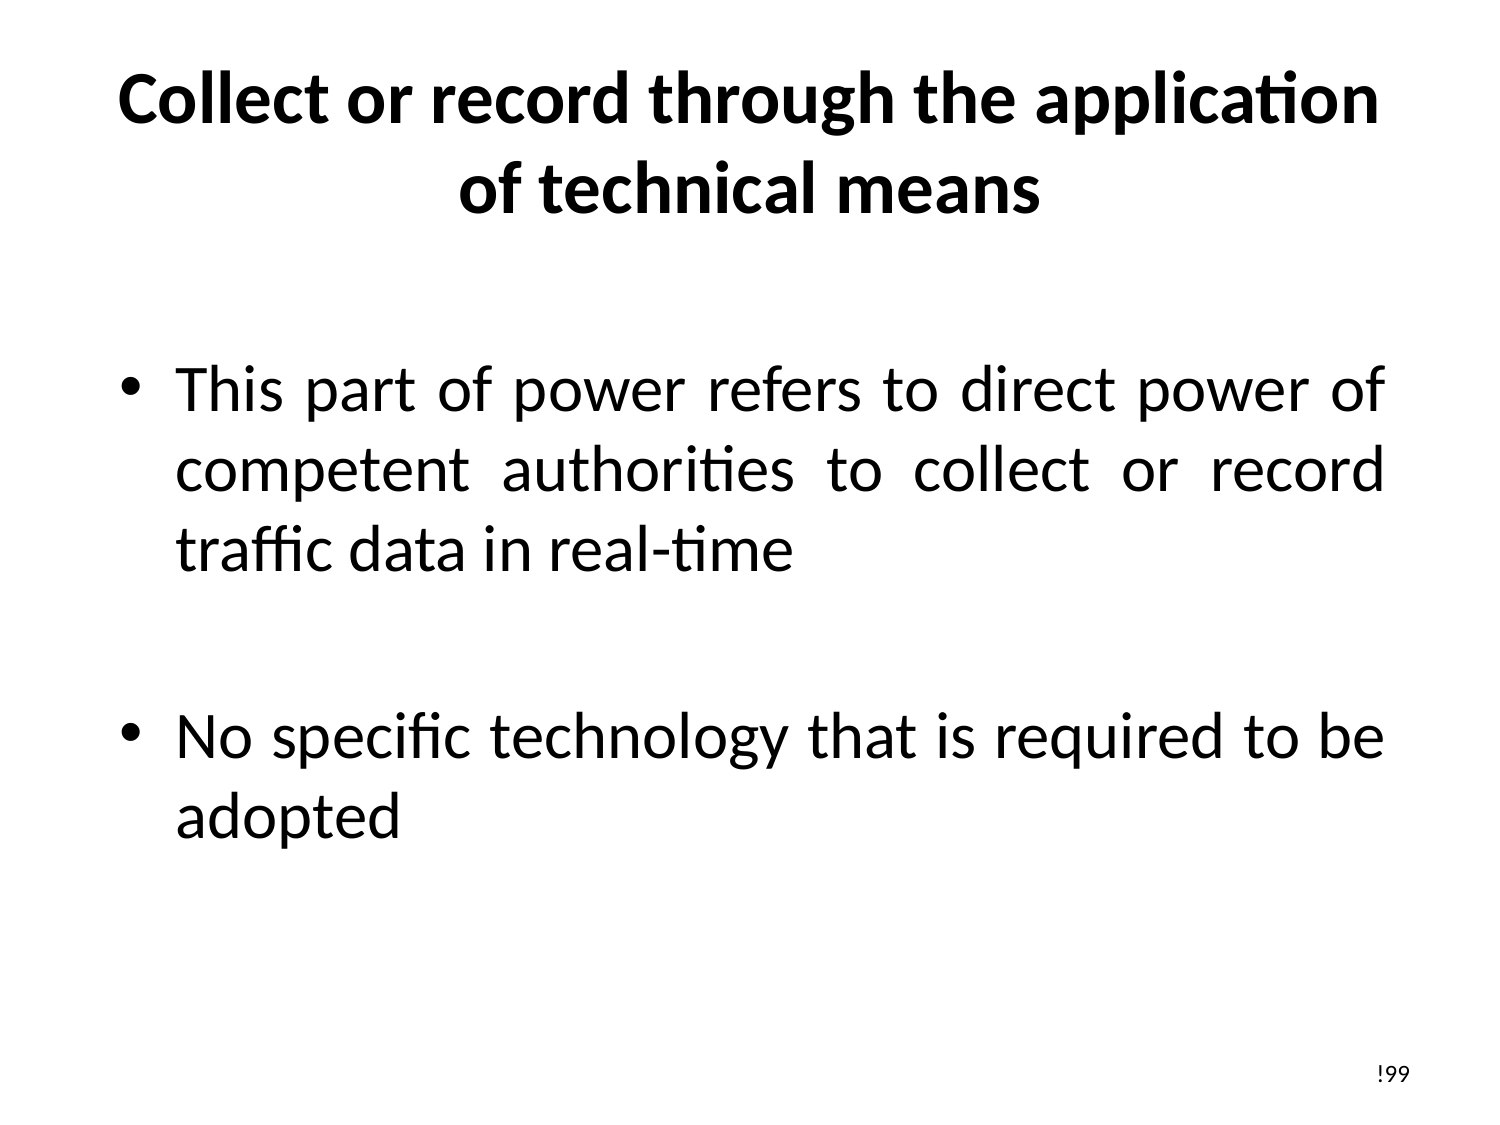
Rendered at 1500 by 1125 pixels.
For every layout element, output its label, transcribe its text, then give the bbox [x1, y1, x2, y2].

title Collect or record through the application of technical means [74, 44, 1426, 233]
slide_number !99 [1074, 1042, 1425, 1103]
list This part of power refers to direct power of competent authorities to collect or record traffic data in real-time No specific technology that is required to be adopted [103, 337, 1403, 988]
